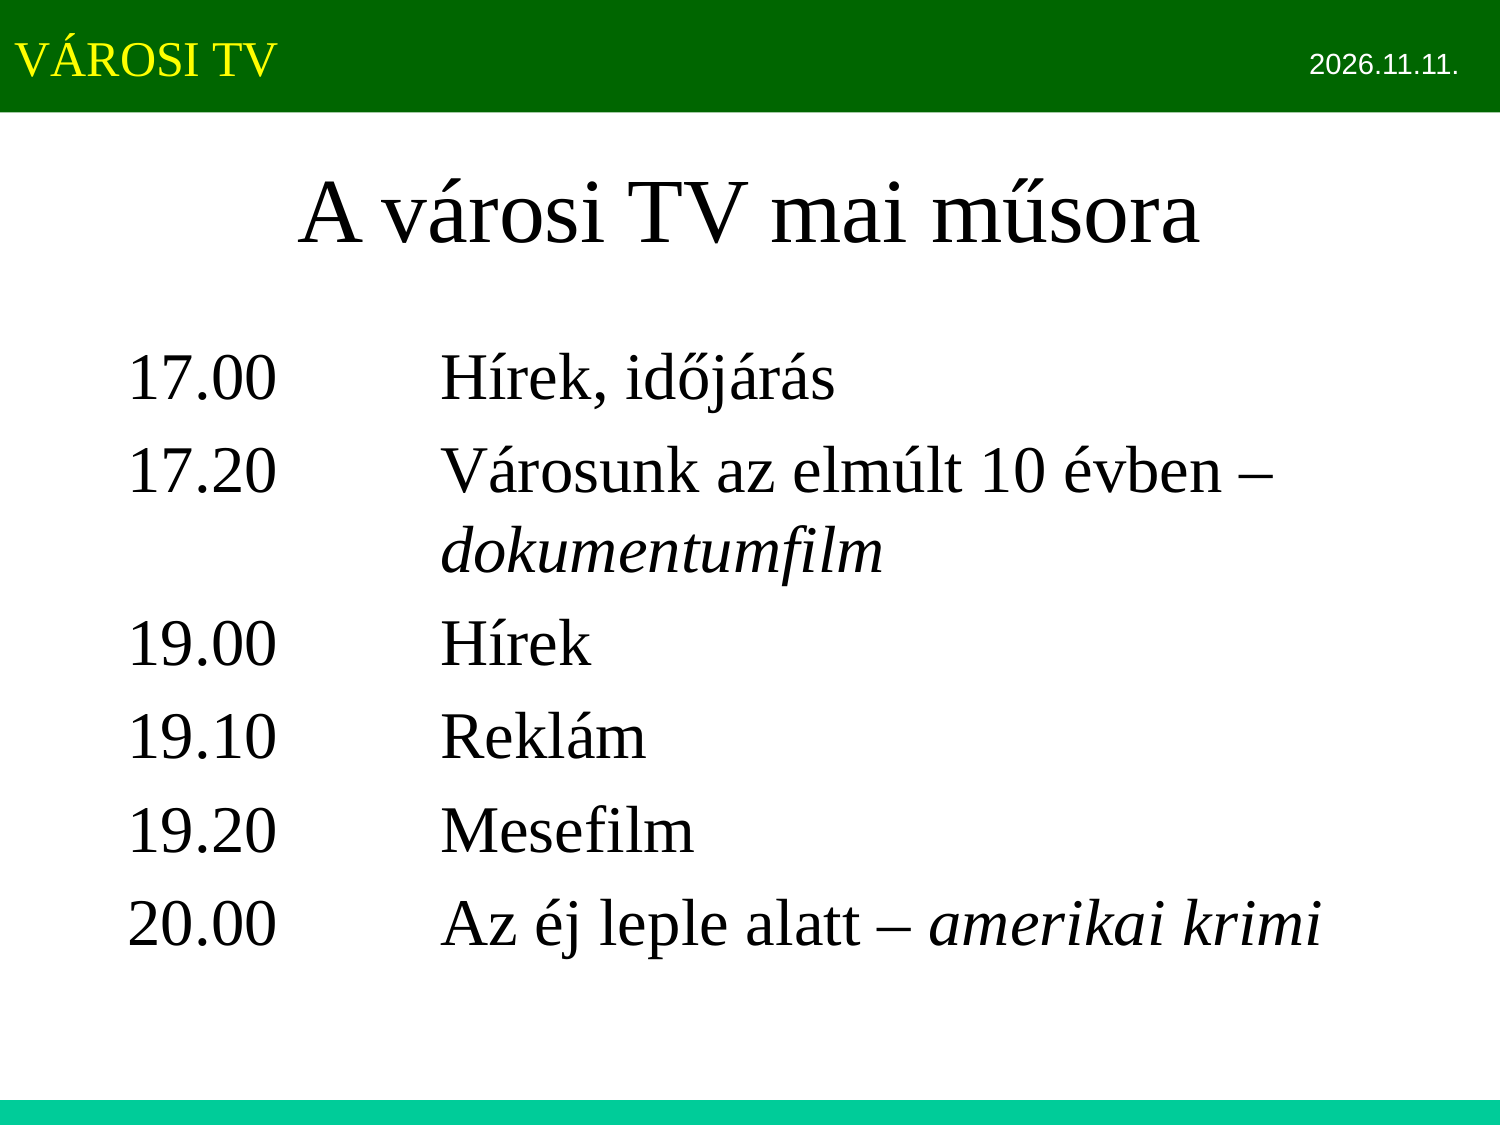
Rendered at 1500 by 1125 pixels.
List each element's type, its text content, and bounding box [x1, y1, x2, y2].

list 17.00 Hírek, időjárás 17.20 Városunk az elmúlt 10 évben – dokumentumfilm 19.00 Hírek 19.10 Reklám 19.20 Mesefilm 20.00 Az éj leple alatt – amerikai krimi [112, 324, 1388, 1001]
title A városi TV mai műsora [112, 124, 1388, 288]
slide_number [1162, 37, 1476, 113]
